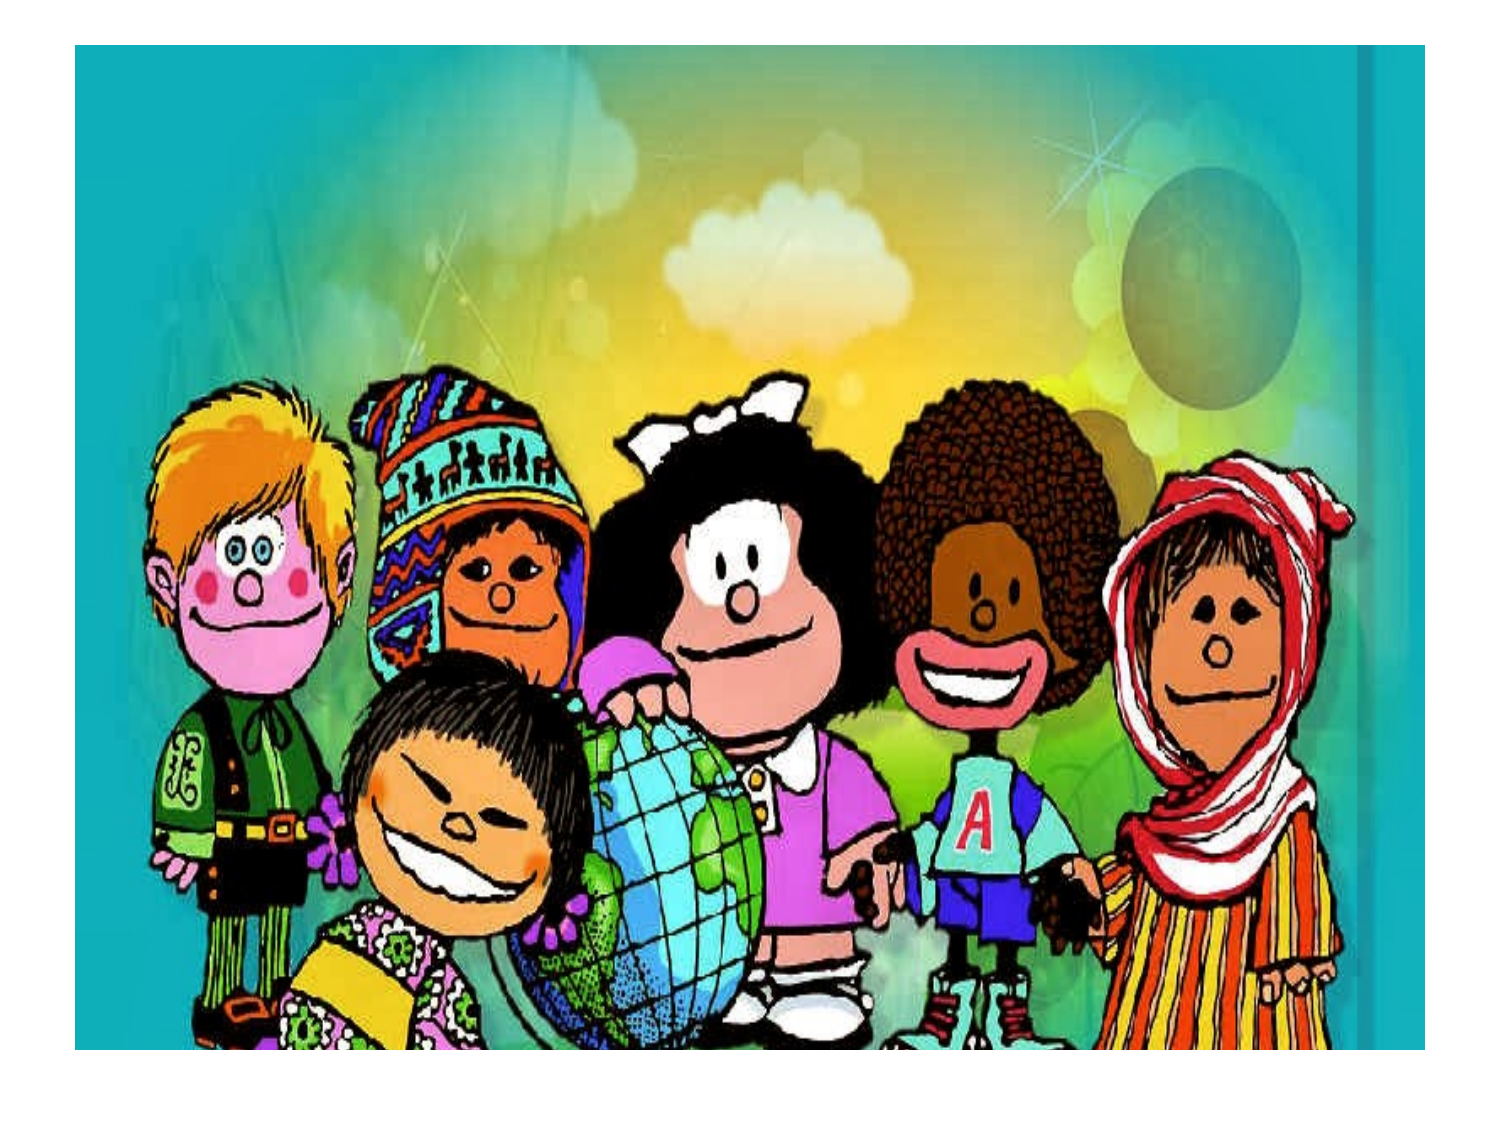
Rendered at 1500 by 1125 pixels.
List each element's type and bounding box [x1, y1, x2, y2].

list [74, 45, 1426, 1051]
